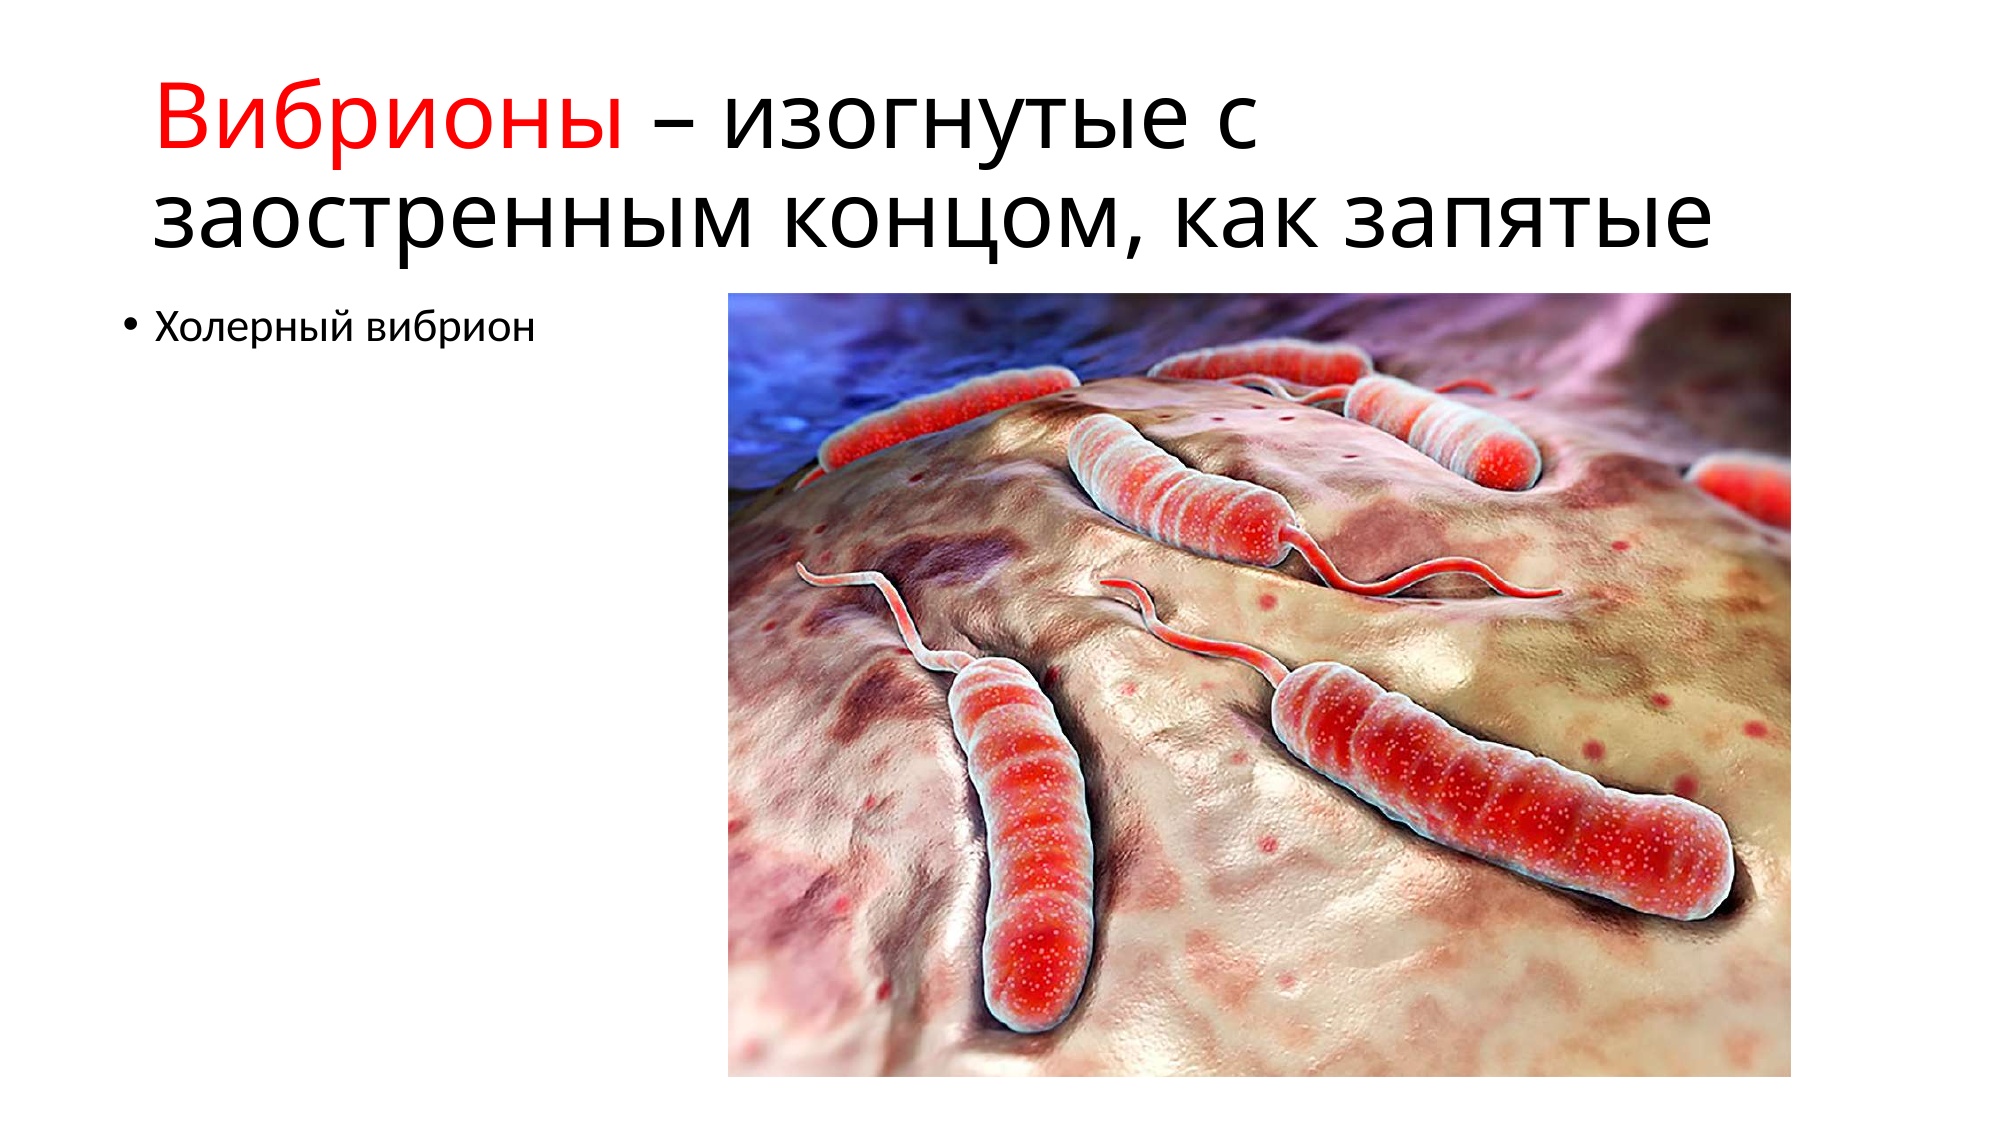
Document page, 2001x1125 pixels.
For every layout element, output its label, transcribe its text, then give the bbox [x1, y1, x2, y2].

title Вибрионы – изогнутые с заостренным концом, как запятые [137, 59, 1863, 278]
picture [728, 293, 1791, 1077]
list Холерный вибрион [107, 293, 653, 392]
